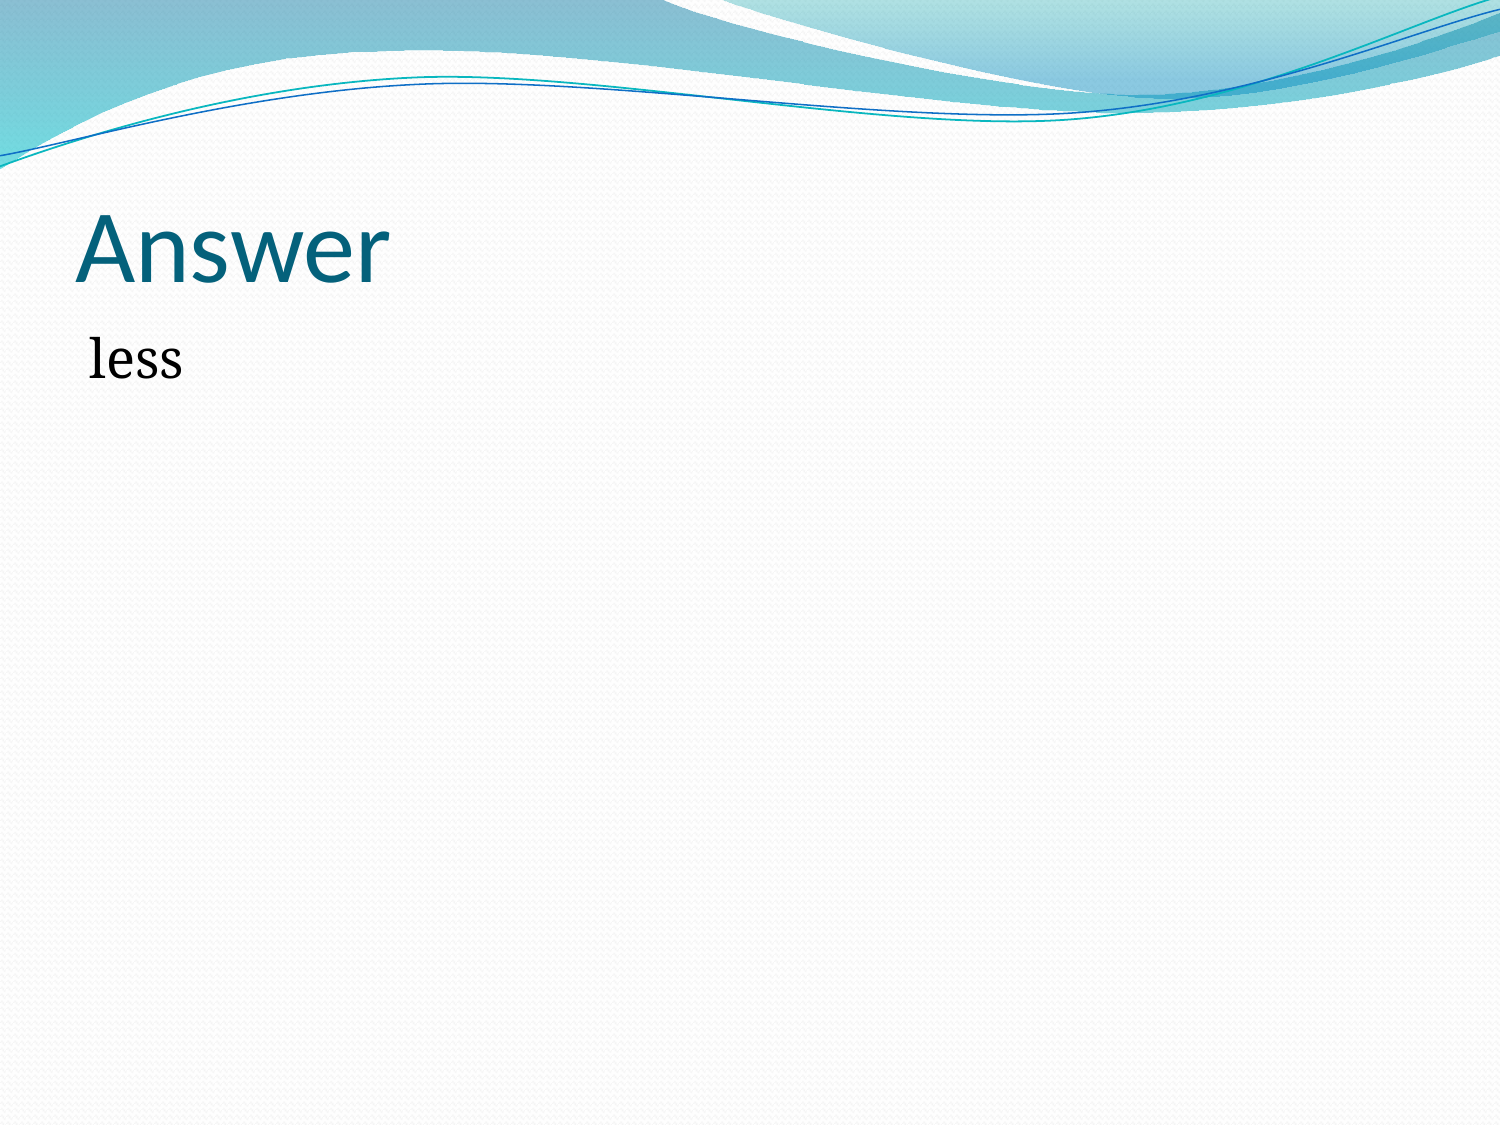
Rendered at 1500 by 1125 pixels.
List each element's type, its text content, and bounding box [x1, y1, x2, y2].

list less [75, 317, 1425, 1038]
title Answer [75, 115, 1425, 303]
